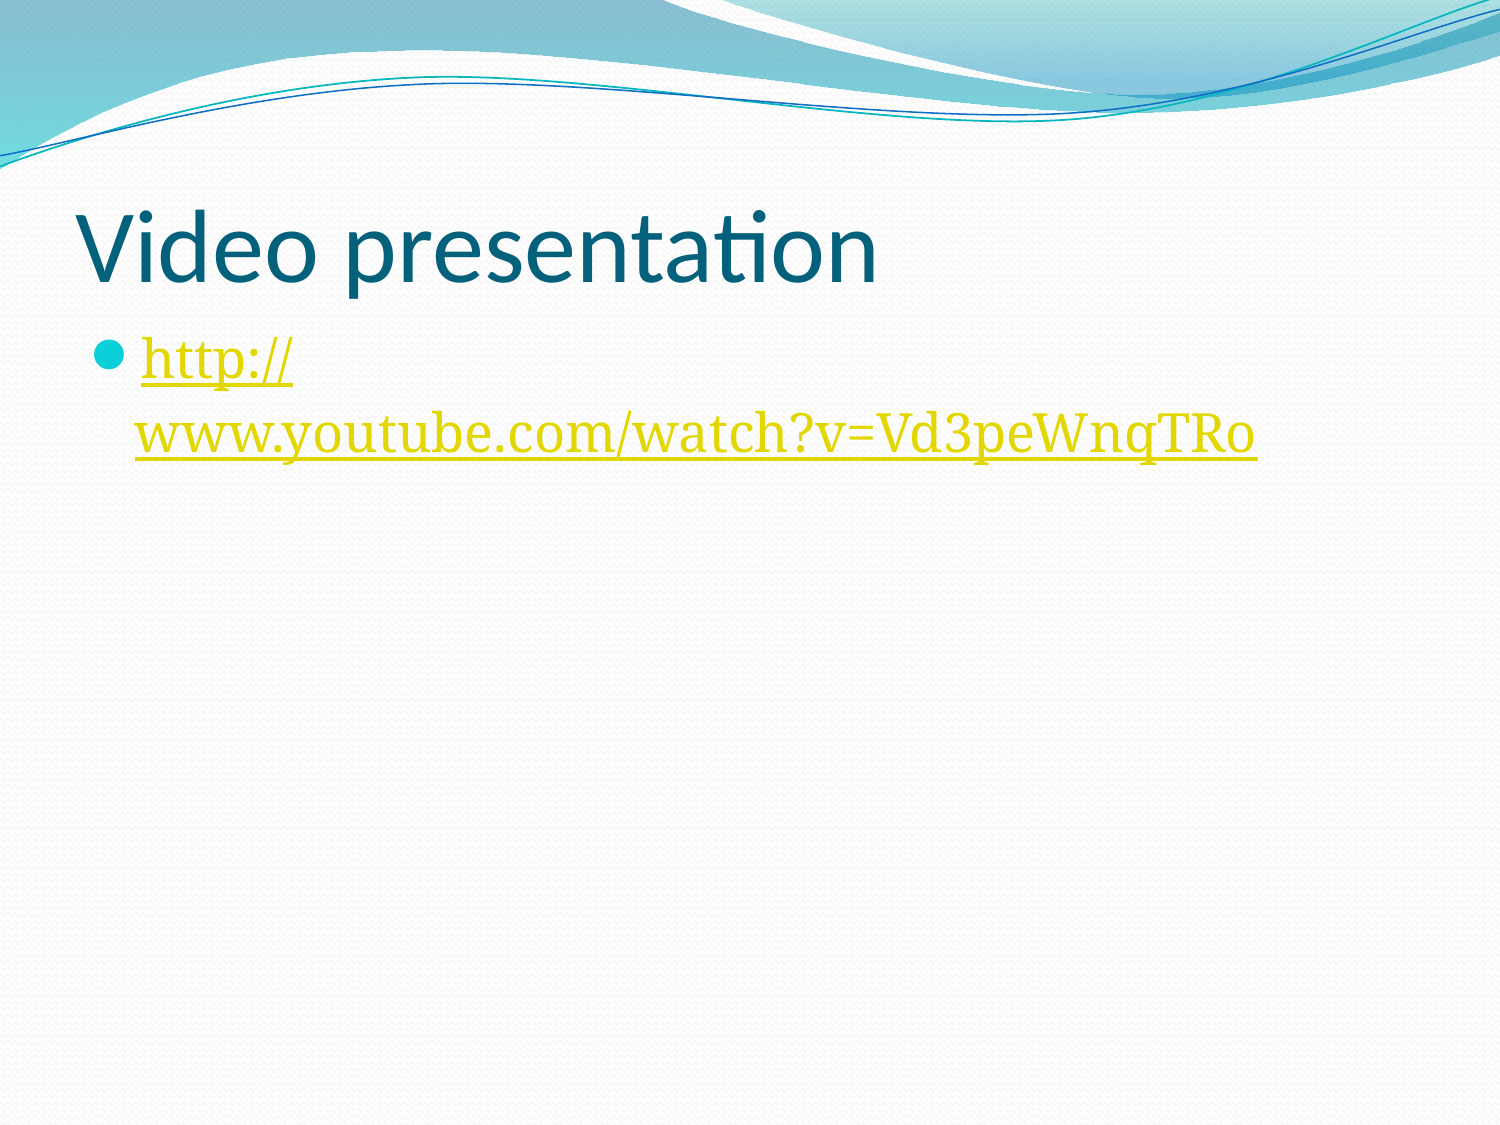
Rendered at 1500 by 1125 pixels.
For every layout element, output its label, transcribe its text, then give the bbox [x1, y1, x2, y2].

list http://www.youtube.com/watch?v=Vd3peWnqTRo [75, 317, 1425, 1038]
title Video presentation [75, 115, 1425, 303]
